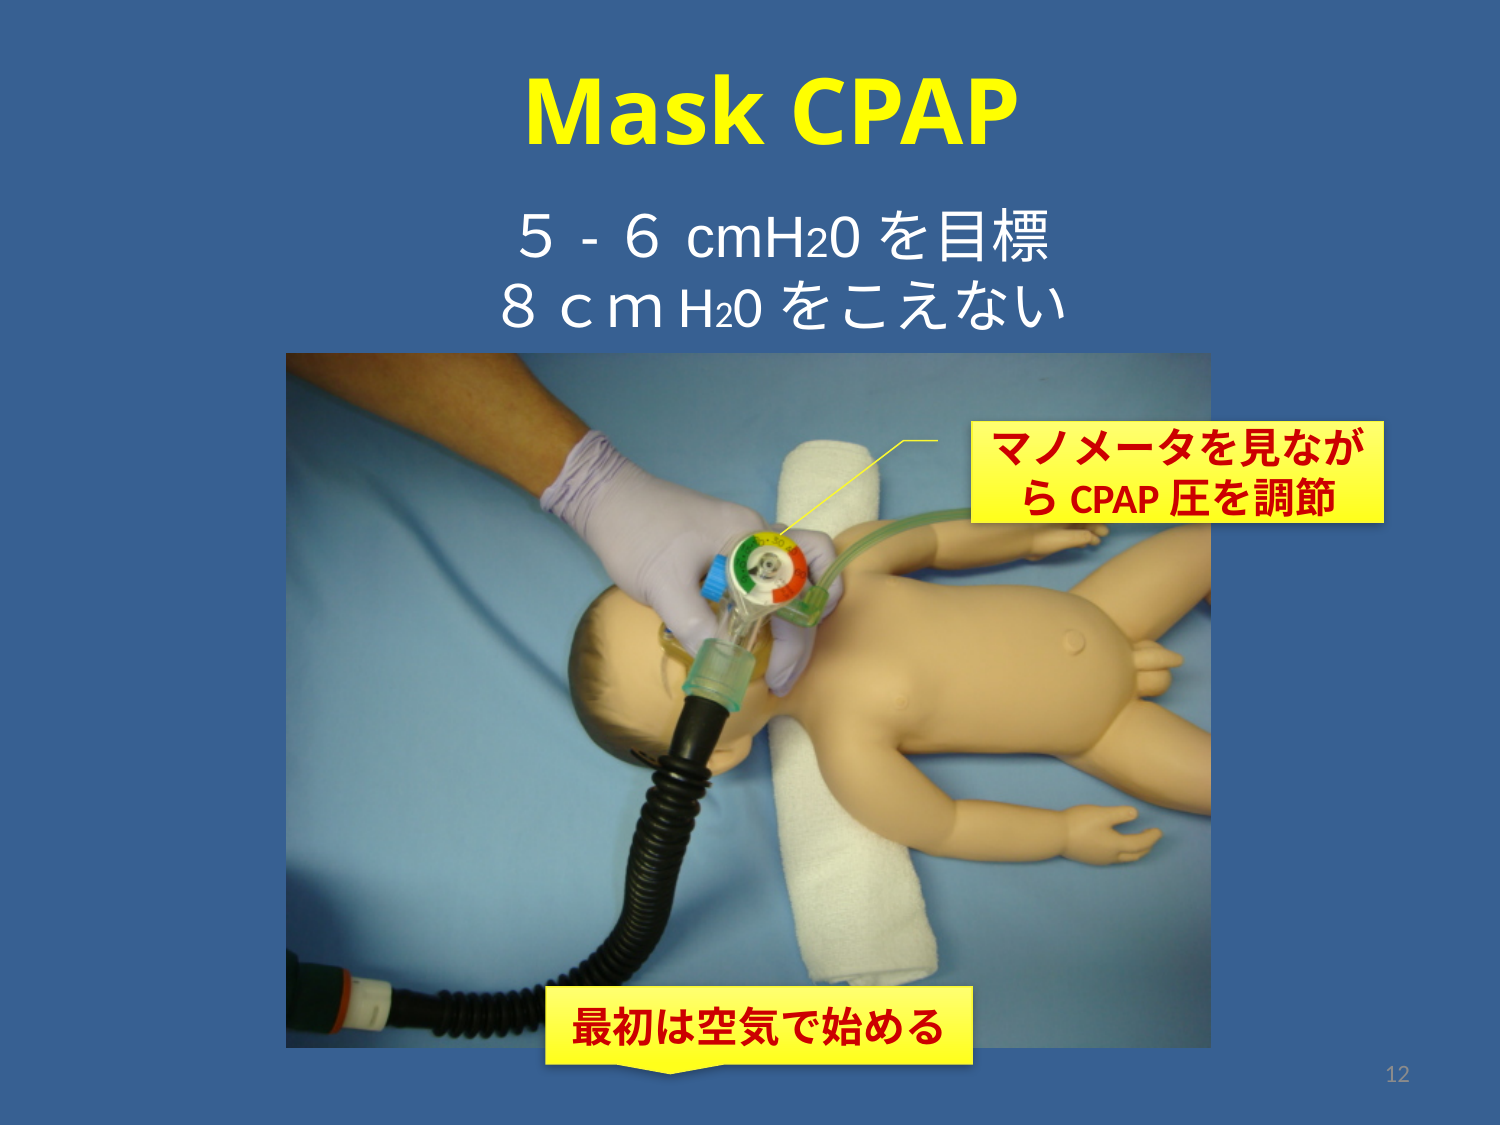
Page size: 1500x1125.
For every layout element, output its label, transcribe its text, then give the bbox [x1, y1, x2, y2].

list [117, 353, 1380, 1048]
text_box 最初は空気で始める [546, 1056, 973, 1074]
title Mask CPAP [117, 14, 1425, 202]
slide_number 12 [1074, 1042, 1425, 1103]
text_box ５-６cmH20を目標 ８ｃｍH20をこえない [250, 191, 1308, 347]
